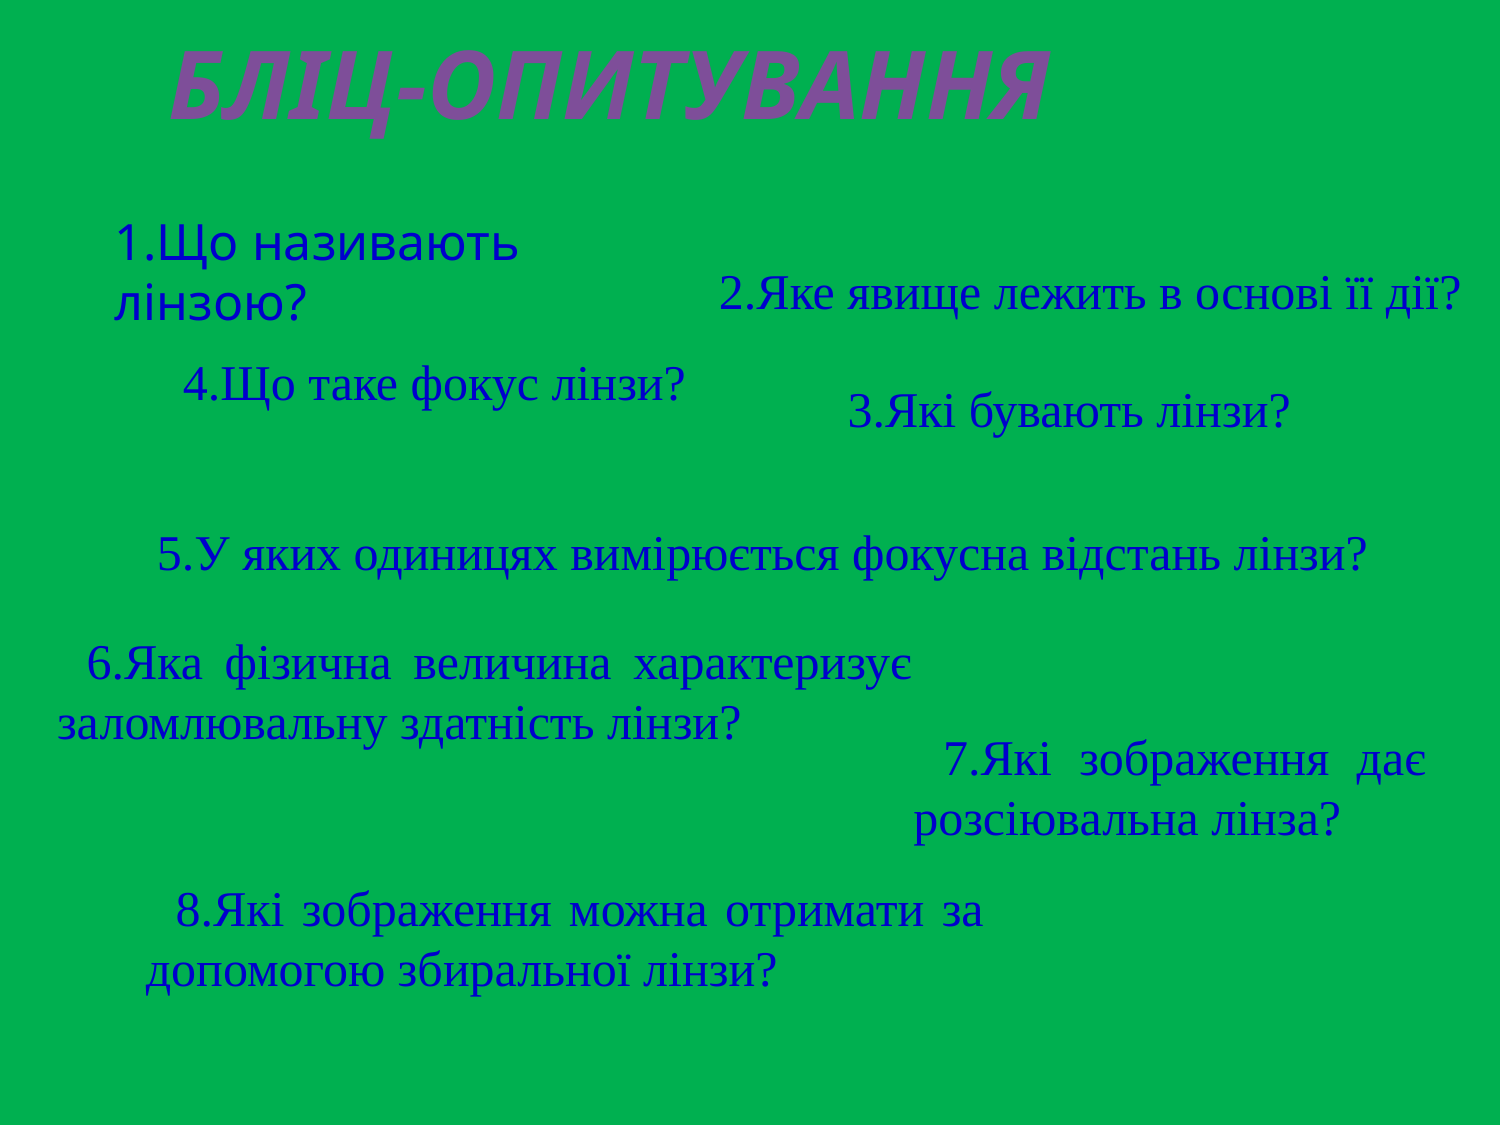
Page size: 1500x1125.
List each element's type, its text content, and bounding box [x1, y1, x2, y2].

title Бліц-опитування [105, 23, 1115, 139]
text_box 1.Що називають лінзою? [100, 203, 675, 339]
text_box 6.Яка фізична величина характеризує заломлювальну здатність лінзи? [41, 622, 928, 758]
text_box 7.Які зображення дає розсіювальна лінза? [898, 718, 1442, 854]
text_box 5.У яких одиницях вимірюється фокусна відстань лінзи? [112, 512, 1410, 588]
text_box 4.Що таке фокус лінзи? [138, 342, 706, 418]
text_box 2.Яке явище лежить в основі її дії? [674, 252, 1489, 328]
text_box 3.Які бувають лінзи? [802, 369, 1325, 445]
text_box 8.Які зображення можна отримати за допомогою збиральної лінзи? [130, 869, 999, 1005]
